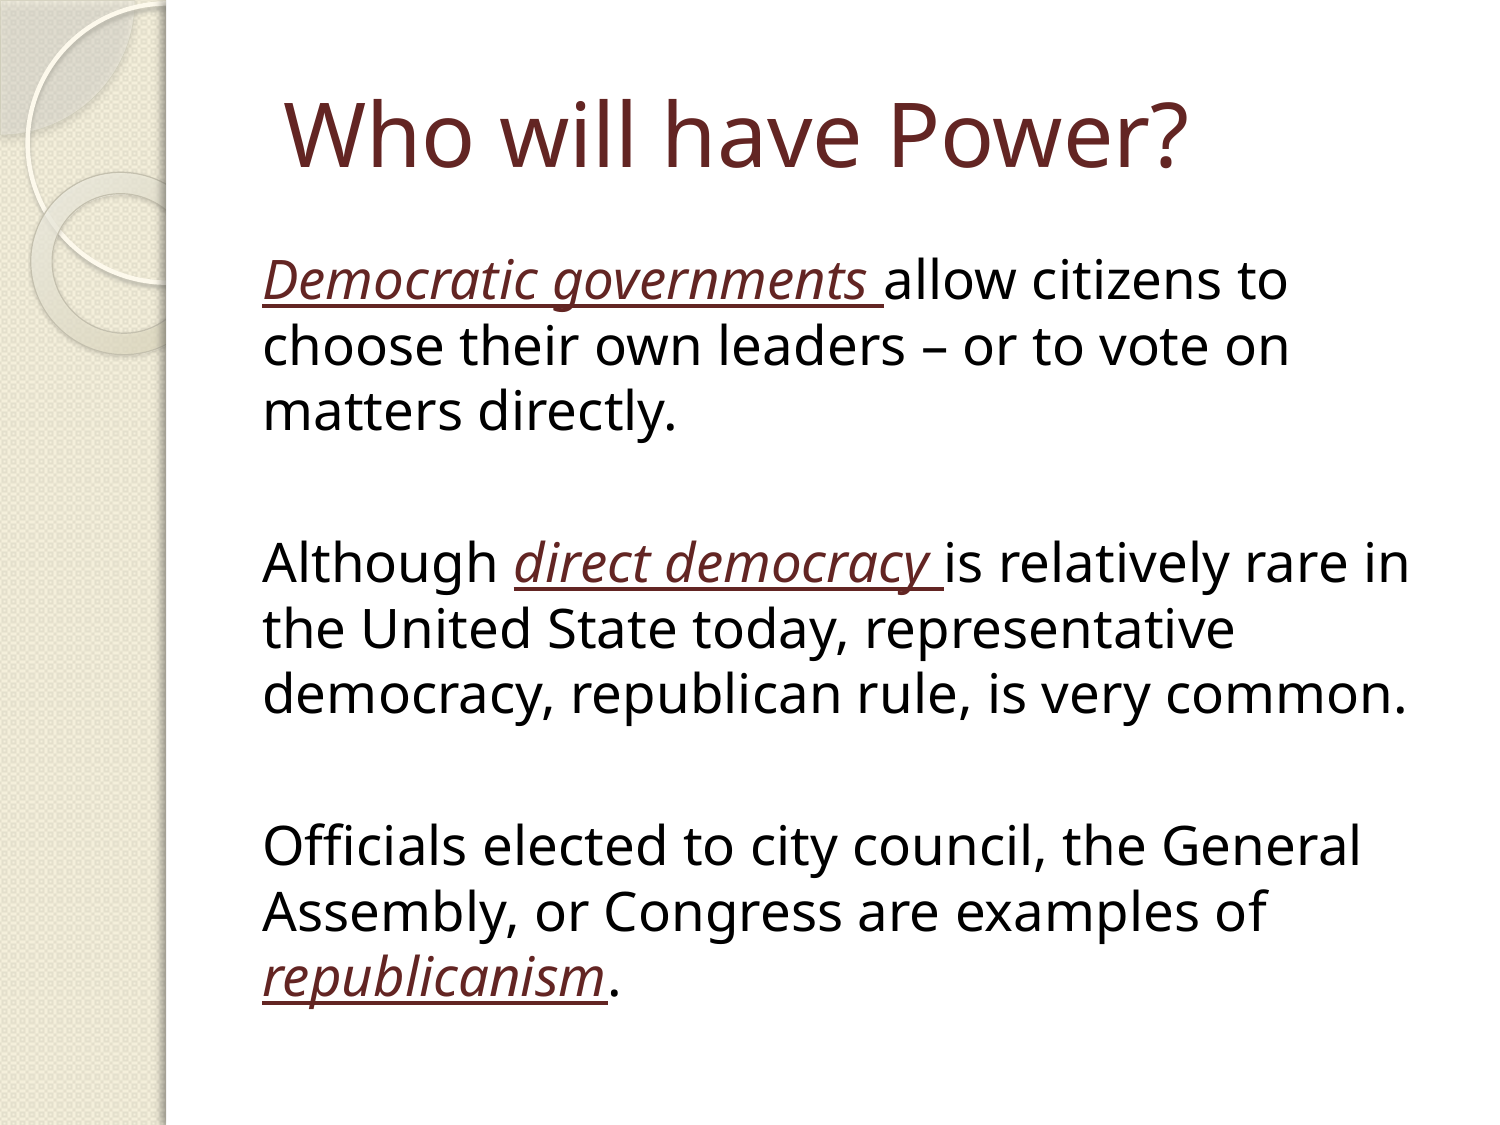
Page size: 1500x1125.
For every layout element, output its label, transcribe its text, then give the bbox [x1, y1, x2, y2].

list Democratic governments allow citizens to choose their own leaders – or to vote on matters directly. Although direct democracy is relatively rare in the United State today, representative democracy, republican rule, is very common. Officials elected to city council, the General Assembly, or Congress are examples of republicanism. [235, 237, 1466, 1025]
title Who will have Power? [268, 37, 1499, 225]
